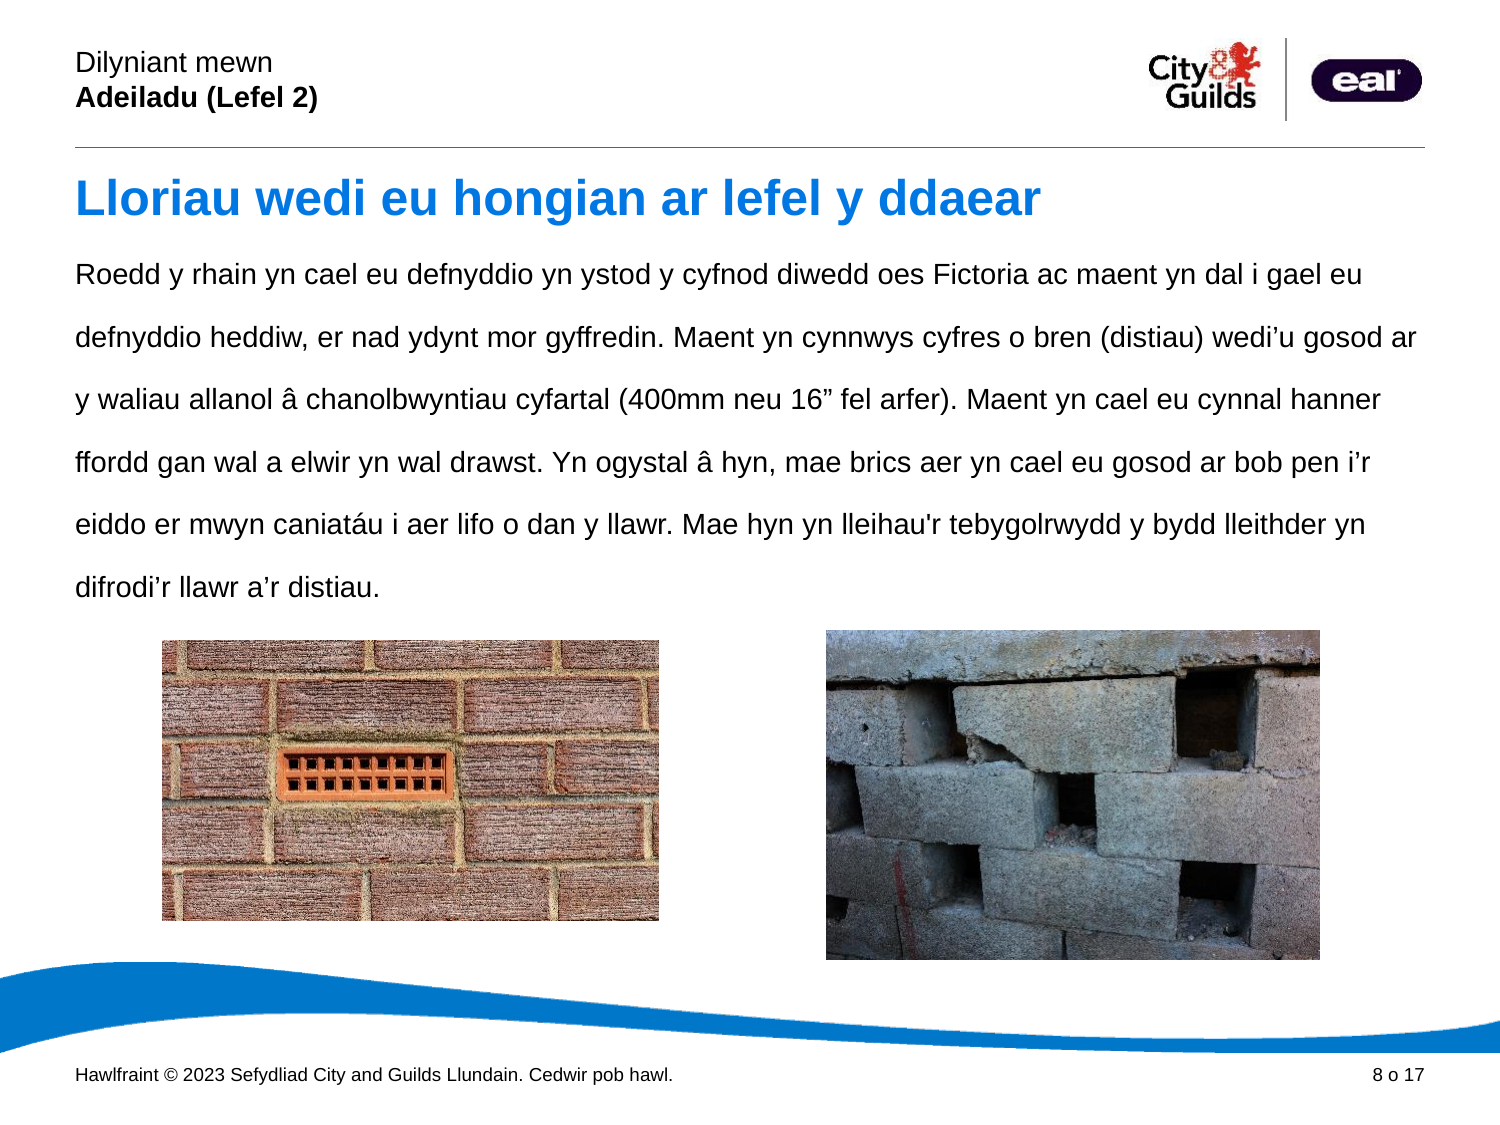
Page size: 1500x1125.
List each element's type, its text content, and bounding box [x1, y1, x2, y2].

picture [0, 962, 1500, 1053]
list Roedd y rhain yn cael eu defnyddio yn ystod y cyfnod diwedd oes Fictoria ac maent yn dal i gael eu defnyddio heddiw, er nad ydynt mor gyffredin. Maent yn cynnwys cyfres o bren (distiau) wedi’u gosod ar y waliau allanol â chanolbwyntiau cyfartal (400mm neu 16” fel arfer). Maent yn cael eu cynnal hanner ffordd gan wal a elwir yn wal drawst. Yn ogystal â hyn, mae brics aer yn cael eu gosod ar bob pen i’r eiddo er mwyn caniatáu i aer lifo o dan y llawr. Mae hyn yn lleihau'r tebygolrwydd y bydd lleithder yn difrodi’r llawr a’r distiau. [75, 228, 1425, 521]
picture [826, 630, 1320, 960]
title Lloriau wedi eu hongian ar lefel y ddaear [75, 165, 1425, 228]
picture [162, 640, 660, 921]
picture [1149, 38, 1422, 121]
